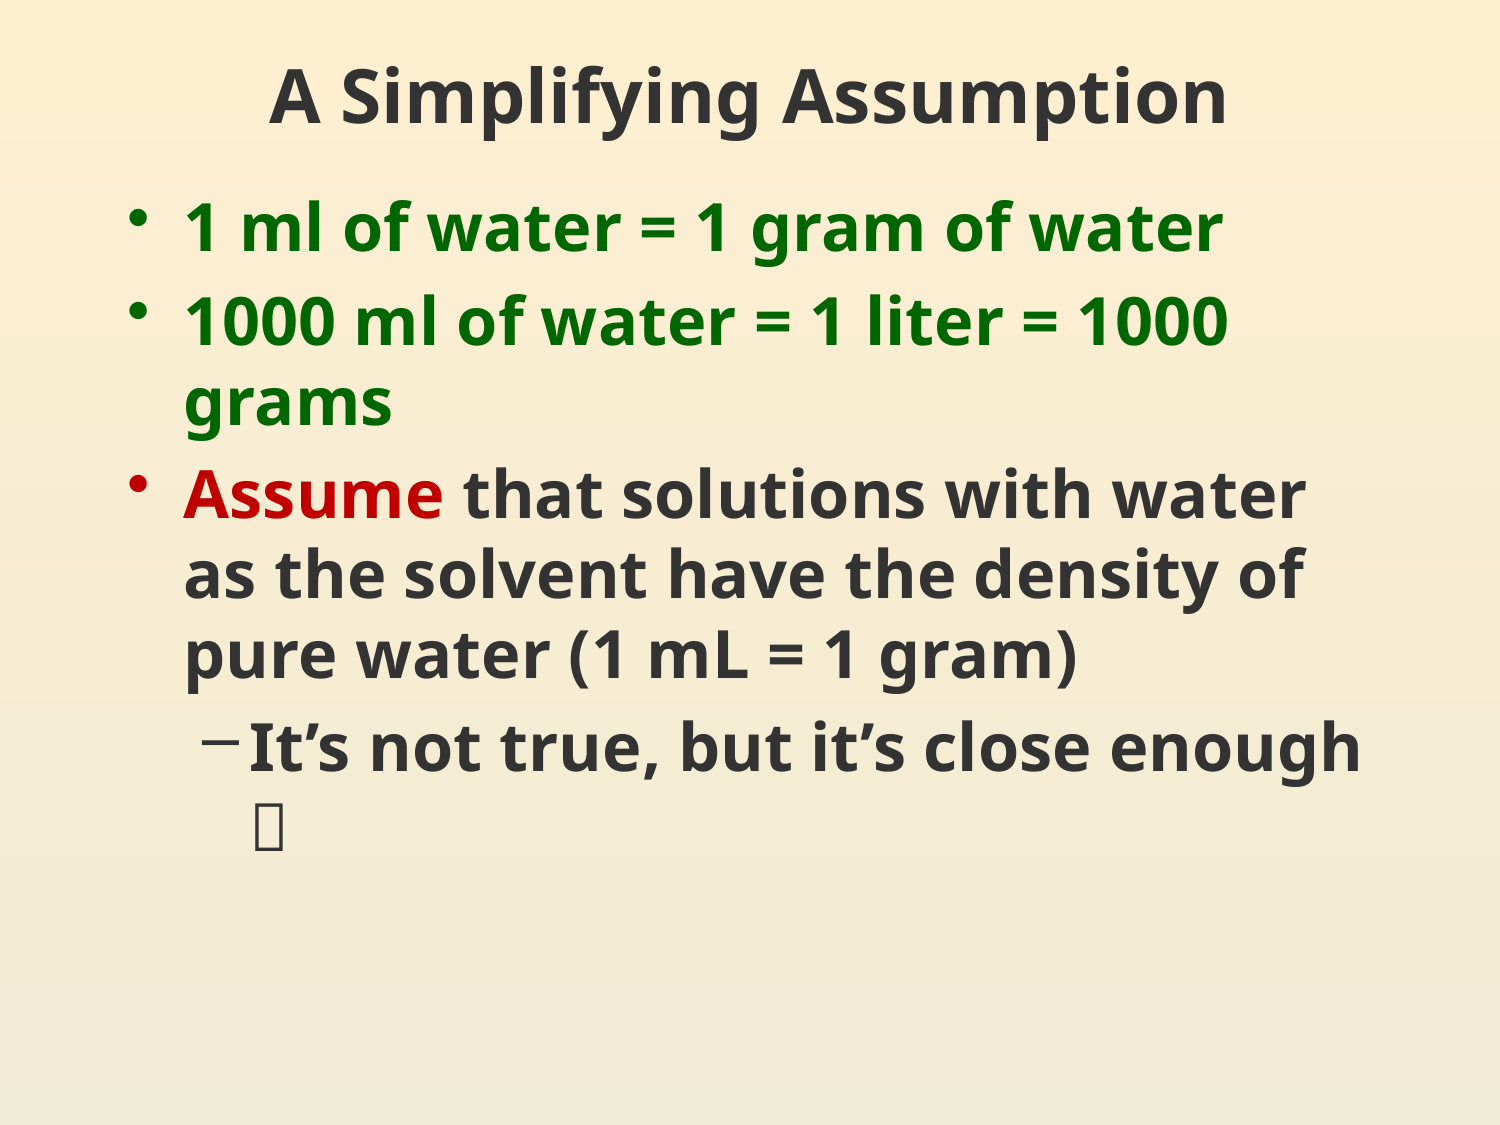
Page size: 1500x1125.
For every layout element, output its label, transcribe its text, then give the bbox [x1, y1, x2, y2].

title A Simplifying Assumption [112, 0, 1388, 177]
list 1 ml of water = 1 gram of water 1000 ml of water = 1 liter = 1000 grams Assume that solutions with water as the solvent have the density of pure water (1 mL = 1 gram) It’s not true, but it’s close enough  [112, 177, 1388, 940]
